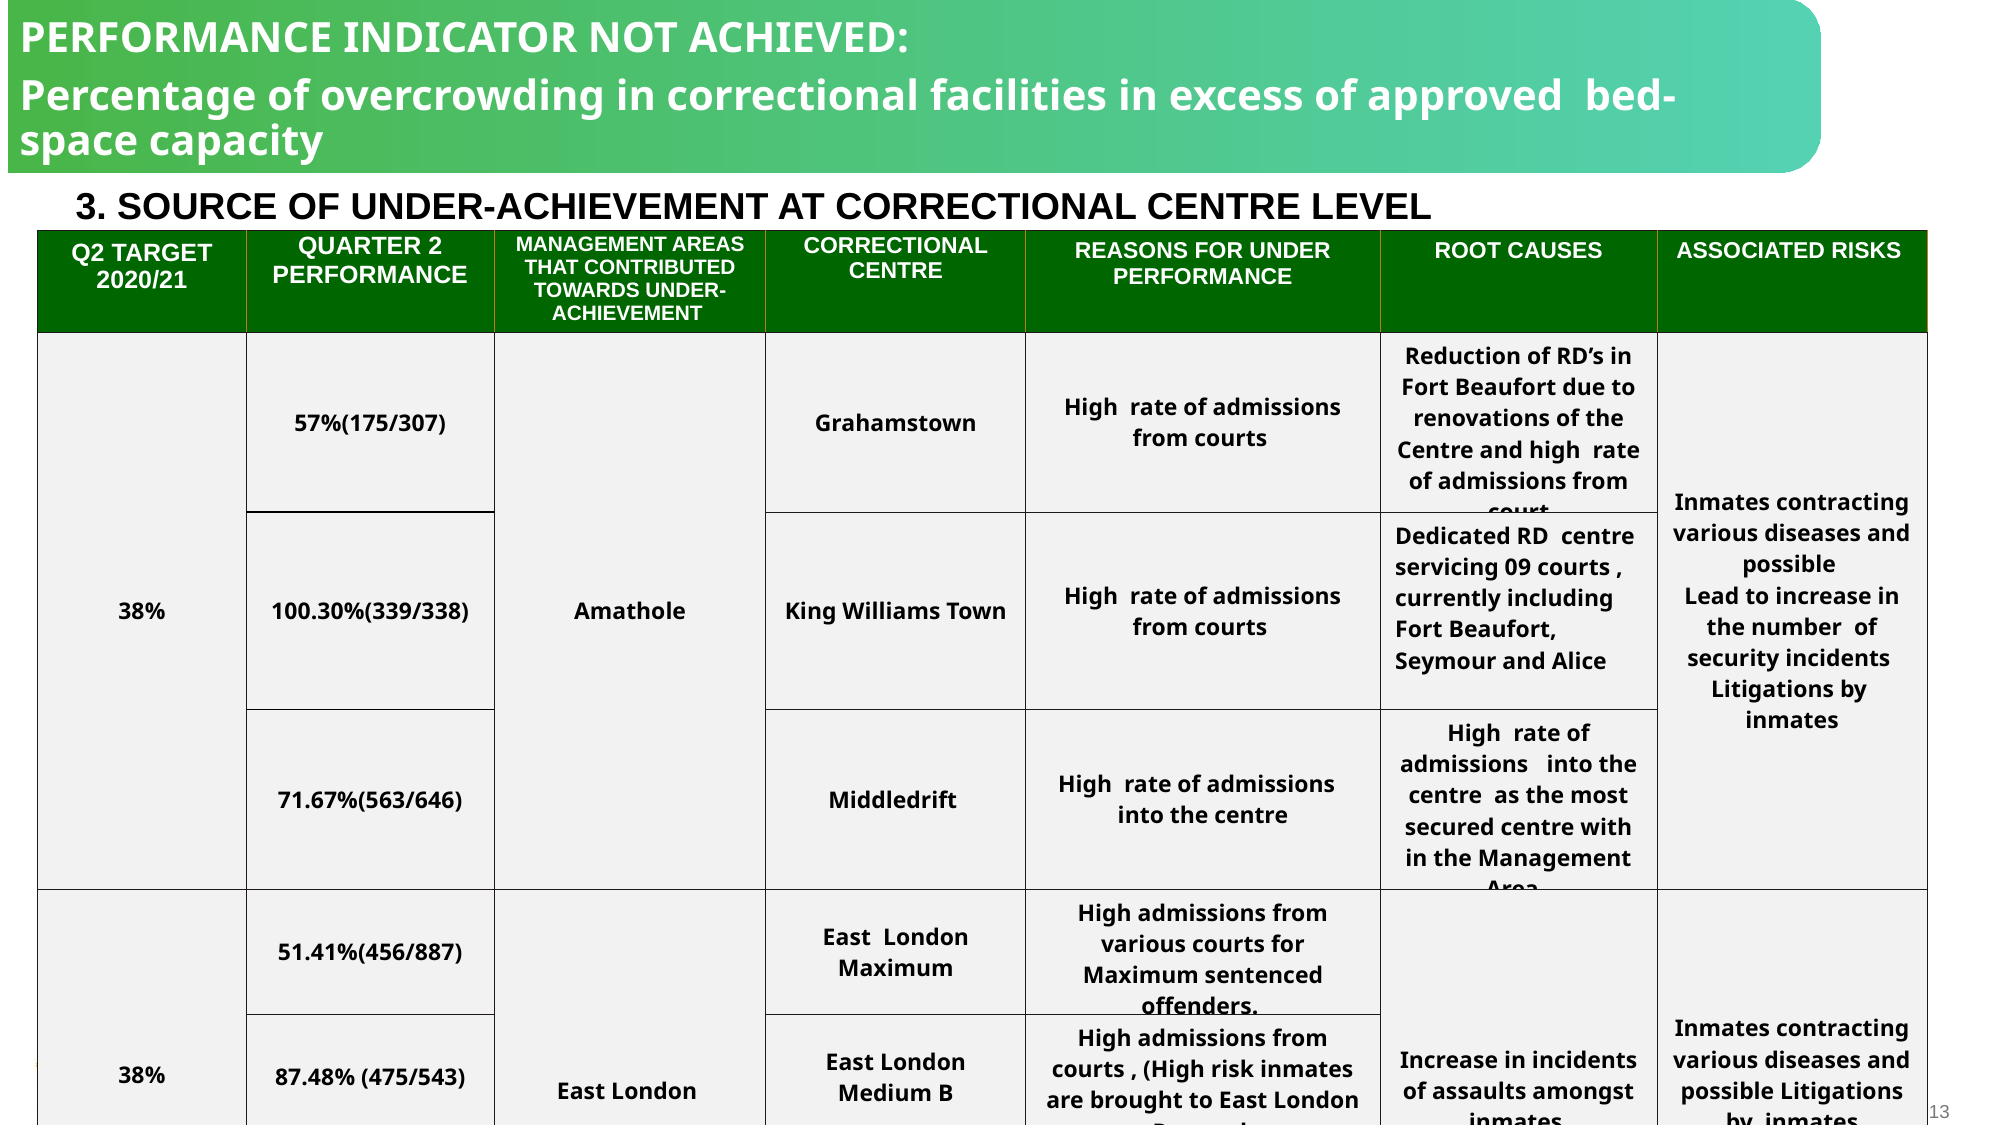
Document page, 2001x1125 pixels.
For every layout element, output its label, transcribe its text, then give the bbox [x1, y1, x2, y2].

table_cell East London Maximum [766, 890, 1025, 1014]
table_cell 38% [38, 890, 246, 1125]
table_cell 51.41%(456/887) [247, 890, 494, 1014]
text_box PERFORMANCE INDICATOR NOT ACHIEVED: Percentage of overcrowding in correctional facilities in excess of approved bed-space capacity [4, 9, 1803, 96]
table_cell East London Medium B [766, 1015, 1025, 1125]
table_cell 87.48% (475/543) [247, 1015, 494, 1125]
table_cell High admissions from courts , (High risk inmates are brought to East London Remand [1026, 1015, 1380, 1125]
table_header ASSOCIATED RISKS [1658, 231, 1927, 332]
table_cell King Williams Town [766, 513, 1025, 709]
table_cell 38% [38, 333, 246, 889]
table_header MANAGEMENT AREAS THAT CONTRIBUTED TOWARDS UNDER-ACHIEVEMENT [495, 231, 765, 332]
table_cell Amathole [495, 333, 765, 889]
table_cell Middledrift [766, 710, 1025, 889]
table_cell 57%(175/307) [247, 333, 494, 511]
table_cell High rate of admissions into the centre [1026, 710, 1380, 889]
picture [33, 1049, 37, 1123]
table_cell High rate of admissions into the centre as the most secured centre with in the Management Area . [1381, 710, 1657, 889]
table_header Q2 TARGET 2020/21 [38, 231, 246, 332]
table_header QUARTER 2 PERFORMANCE [247, 231, 494, 332]
table_cell High rate of admissions from courts [1026, 513, 1380, 709]
table_cell High rate of admissions from courts [1026, 333, 1380, 512]
table_cell 71.67%(563/646) [247, 710, 494, 889]
table_cell Grahamstown [766, 333, 1025, 512]
table_cell High admissions from various courts for Maximum sentenced offenders. [1026, 890, 1380, 1014]
table_header ROOT CAUSES [1381, 231, 1657, 332]
table_cell Increase in incidents of assaults amongst inmates [1381, 890, 1657, 1125]
table_cell Inmates contracting various diseases and possible Lead to increase in the number of security incidents Litigations by inmates [1658, 333, 1927, 889]
table_cell Dedicated RD centre servicing 09 courts , currently including Fort Beaufort, Seymour and Alice [1381, 513, 1657, 709]
table_cell 100.30%(339/338) [247, 513, 494, 709]
table_cell Inmates contracting various diseases and possible Litigations by inmates [1658, 890, 1927, 1125]
text_box [8, 0, 1821, 173]
text_box 3. SOURCE OF UNDER-ACHIEVEMENT AT CORRECTIONAL CENTRE LEVEL [8, 174, 1509, 235]
table_header REASONS FOR UNDER PERFORMANCE [1026, 231, 1380, 332]
table_header CORRECTIONAL CENTRE [766, 231, 1025, 332]
table_cell Reduction of RD’s in Fort Beaufort due to renovations of the Centre and high rate of admissions from court [1381, 333, 1657, 512]
table_cell East London [495, 890, 765, 1125]
